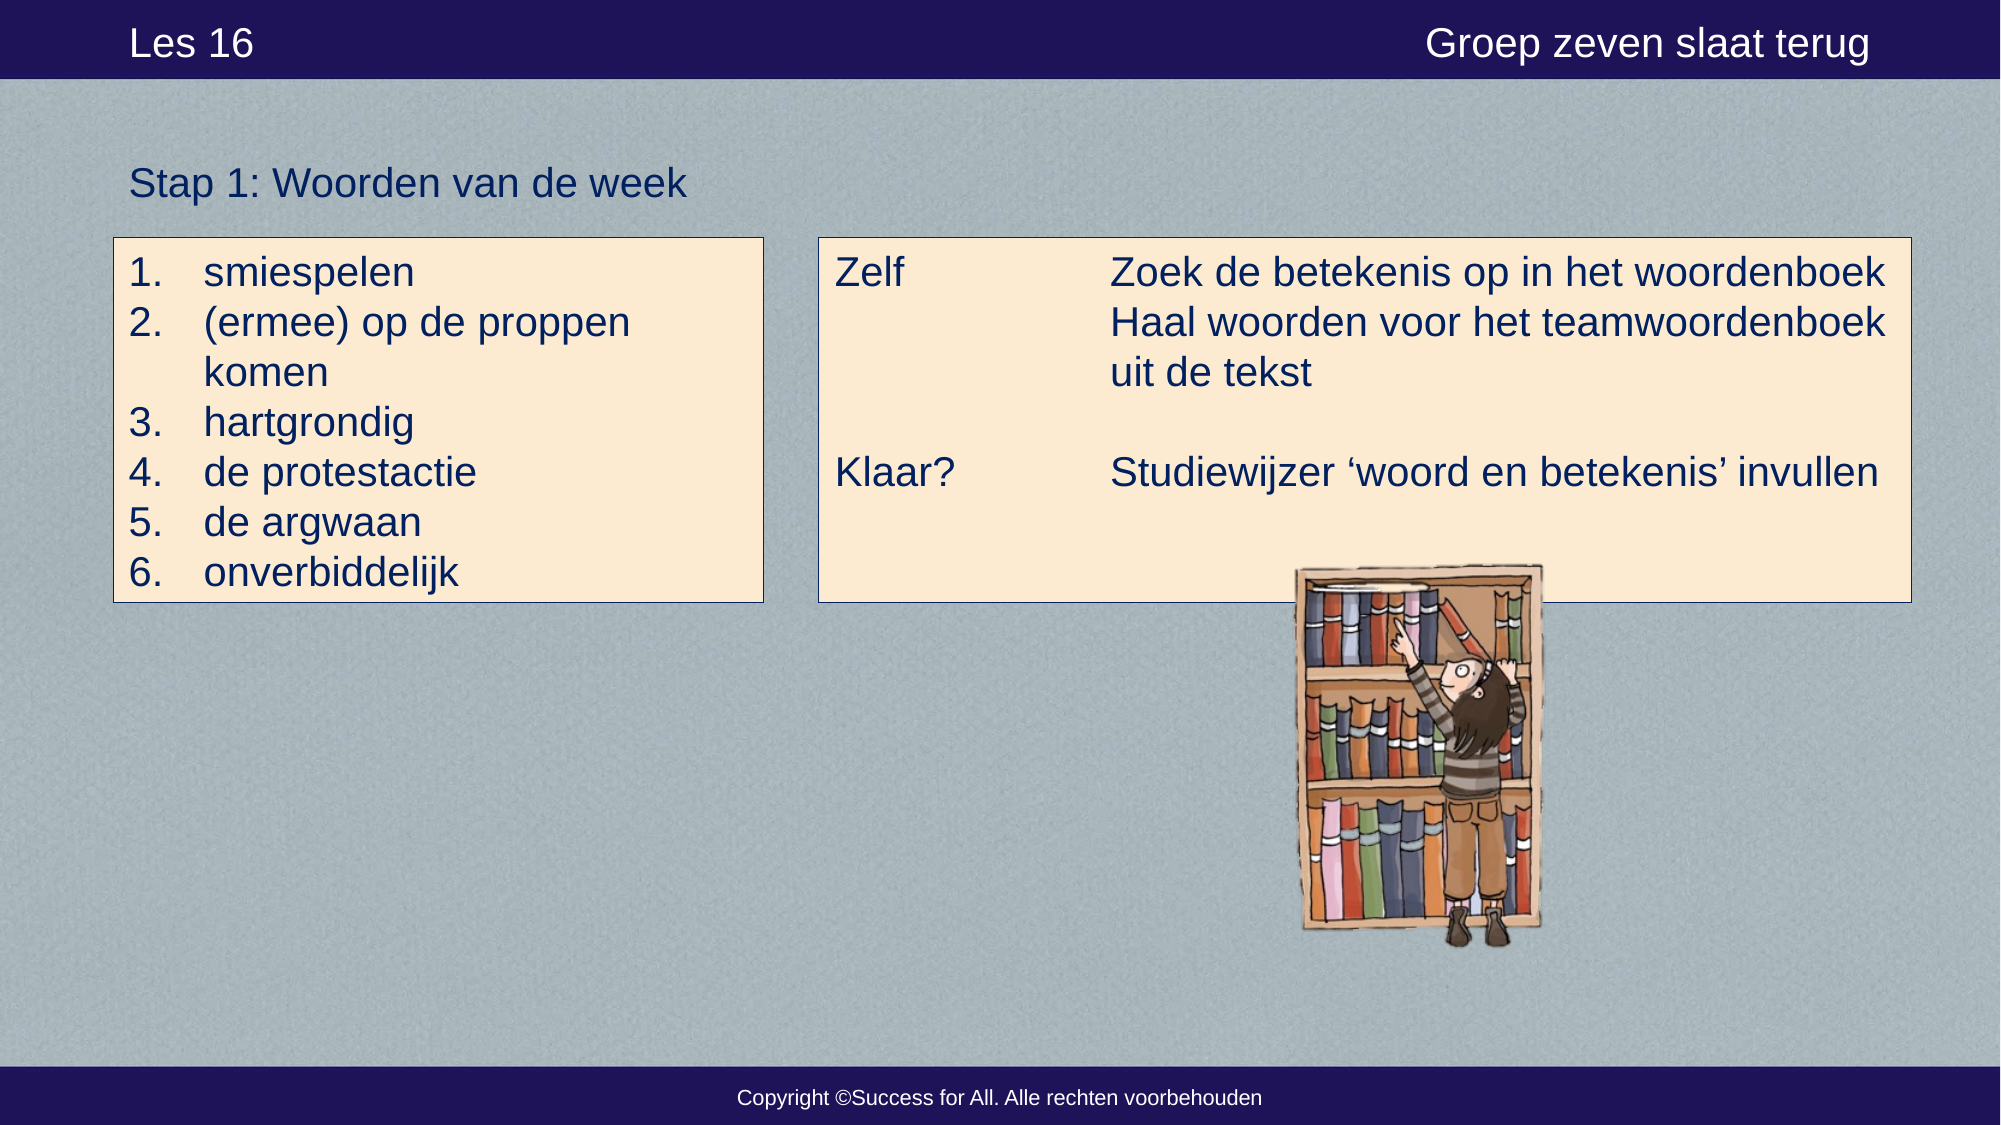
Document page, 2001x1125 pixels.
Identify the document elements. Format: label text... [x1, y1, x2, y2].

text_box smiespelen (ermee) op de proppen komen hartgrondig de protestactie de argwaan onverbiddelijk [113, 237, 764, 603]
text_box Stap 1: Woorden van de week [113, 148, 1635, 214]
text_box Groep zeven slaat terug [999, 8, 1886, 73]
picture [0, 0, 2001, 1125]
text_box Zelf Zoek de betekenis op in het woordenboek Haal woorden voor het teamwoordenboek uit de tekst Klaar? Studiewijzer ‘woord en betekenis’ invullen [818, 237, 1912, 603]
text_box Les 16 [114, 8, 354, 73]
text_box Copyright ©Success for All. Alle rechten voorbehouden [0, 1076, 2000, 1125]
